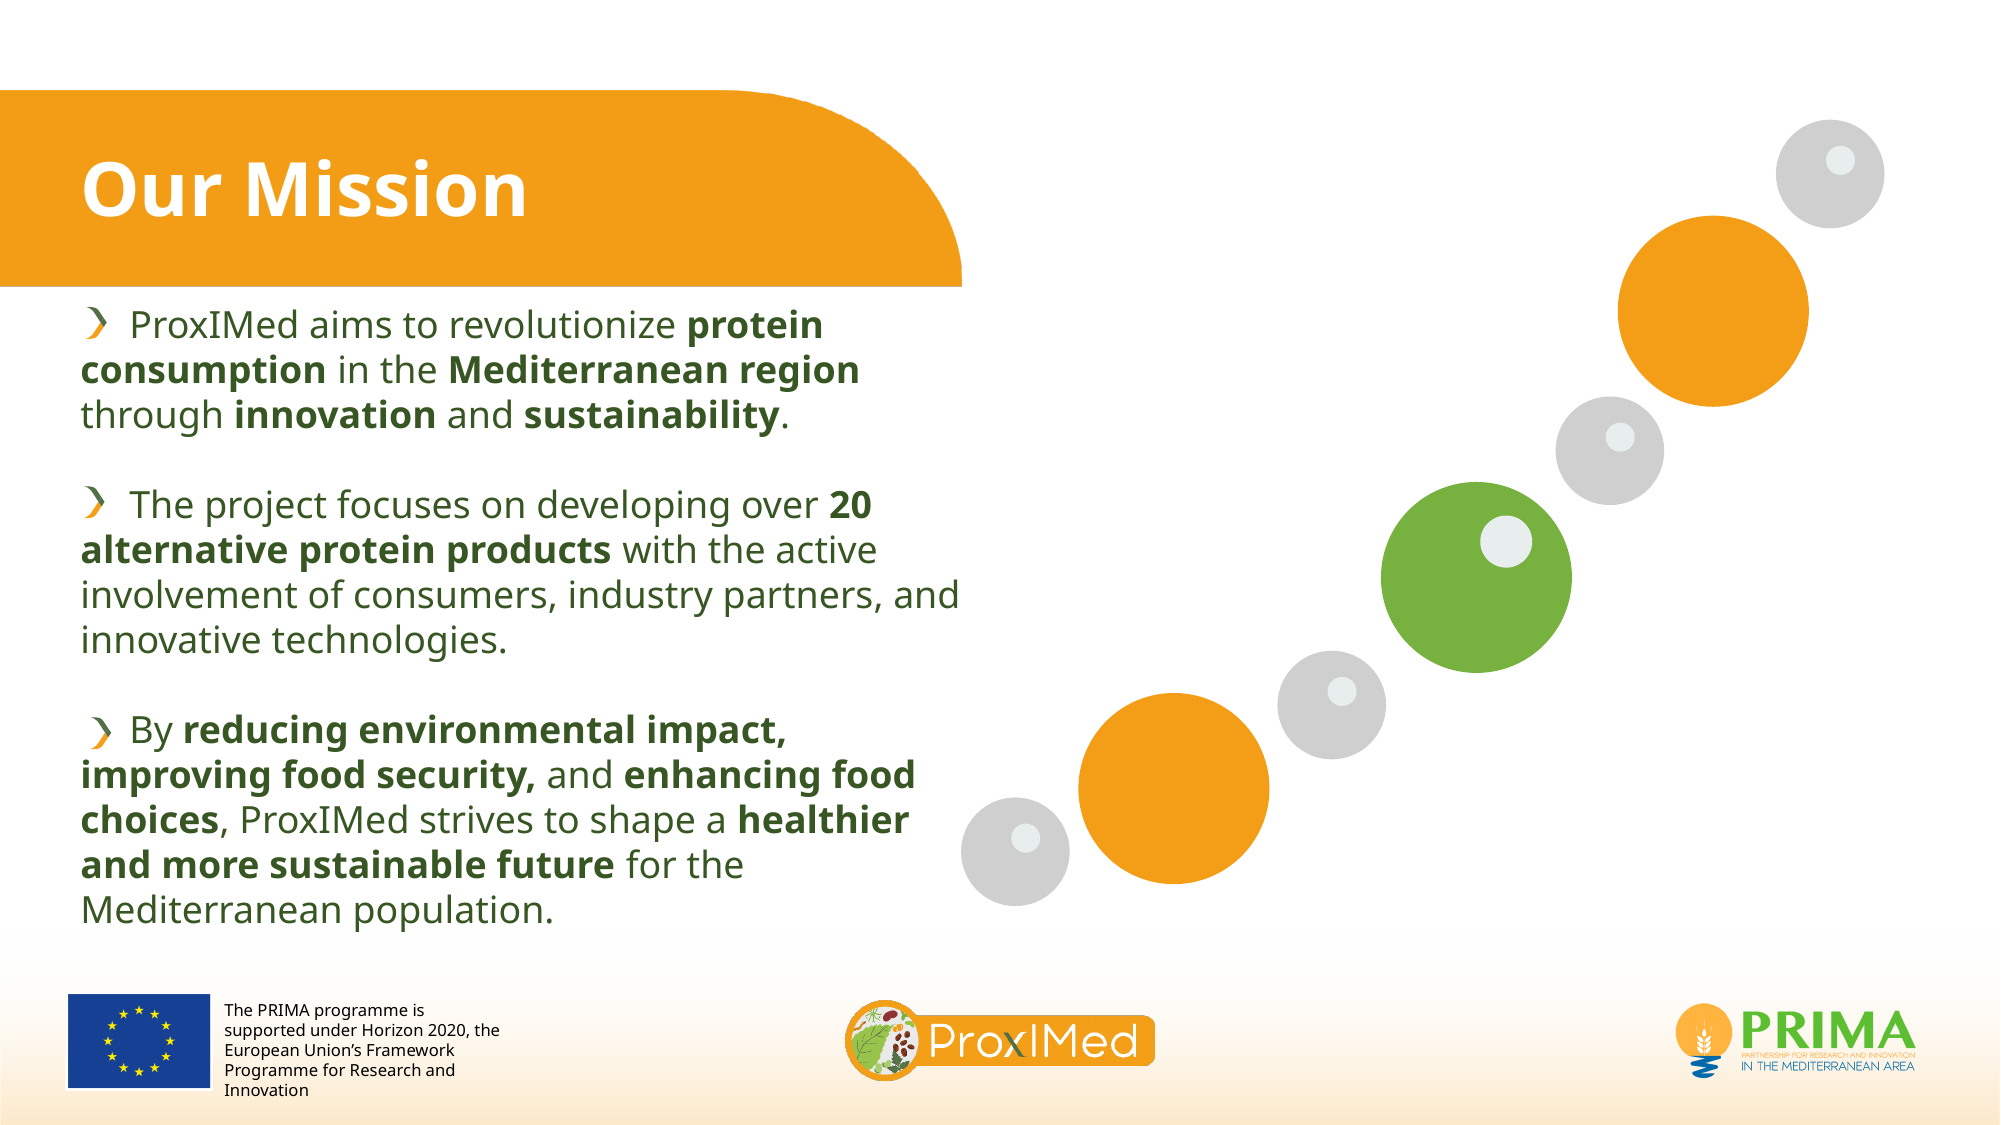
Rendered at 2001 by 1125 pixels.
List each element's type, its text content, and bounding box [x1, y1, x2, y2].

text_box [1277, 650, 1387, 760]
text_box [1617, 215, 1809, 407]
text_box [1826, 145, 1855, 175]
text_box [1605, 422, 1635, 452]
text_box [996, 797, 1070, 907]
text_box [73, 487, 103, 517]
text_box [1480, 515, 1533, 568]
picture [0, 89, 962, 287]
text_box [79, 718, 110, 748]
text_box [75, 308, 106, 338]
picture [0, 928, 2000, 1125]
text_box ProxIMed aims to revolutionize protein consumption in the Mediterranean region through innovation and sustainability. The project focuses on developing over 20 alternative protein products with the active involvement of consumers, industry partners, and innovative technologies. By reducing environmental impact, improving food security, and enhancing food choices, ProxIMed strives to shape a healthier and more sustainable future for the Mediterranean population. [65, 293, 996, 928]
text_box [1011, 823, 1041, 853]
text_box [1775, 119, 1885, 229]
text_box [1380, 481, 1572, 673]
text_box [1327, 677, 1357, 706]
text_box [1078, 693, 1270, 885]
text_box [1555, 396, 1665, 506]
